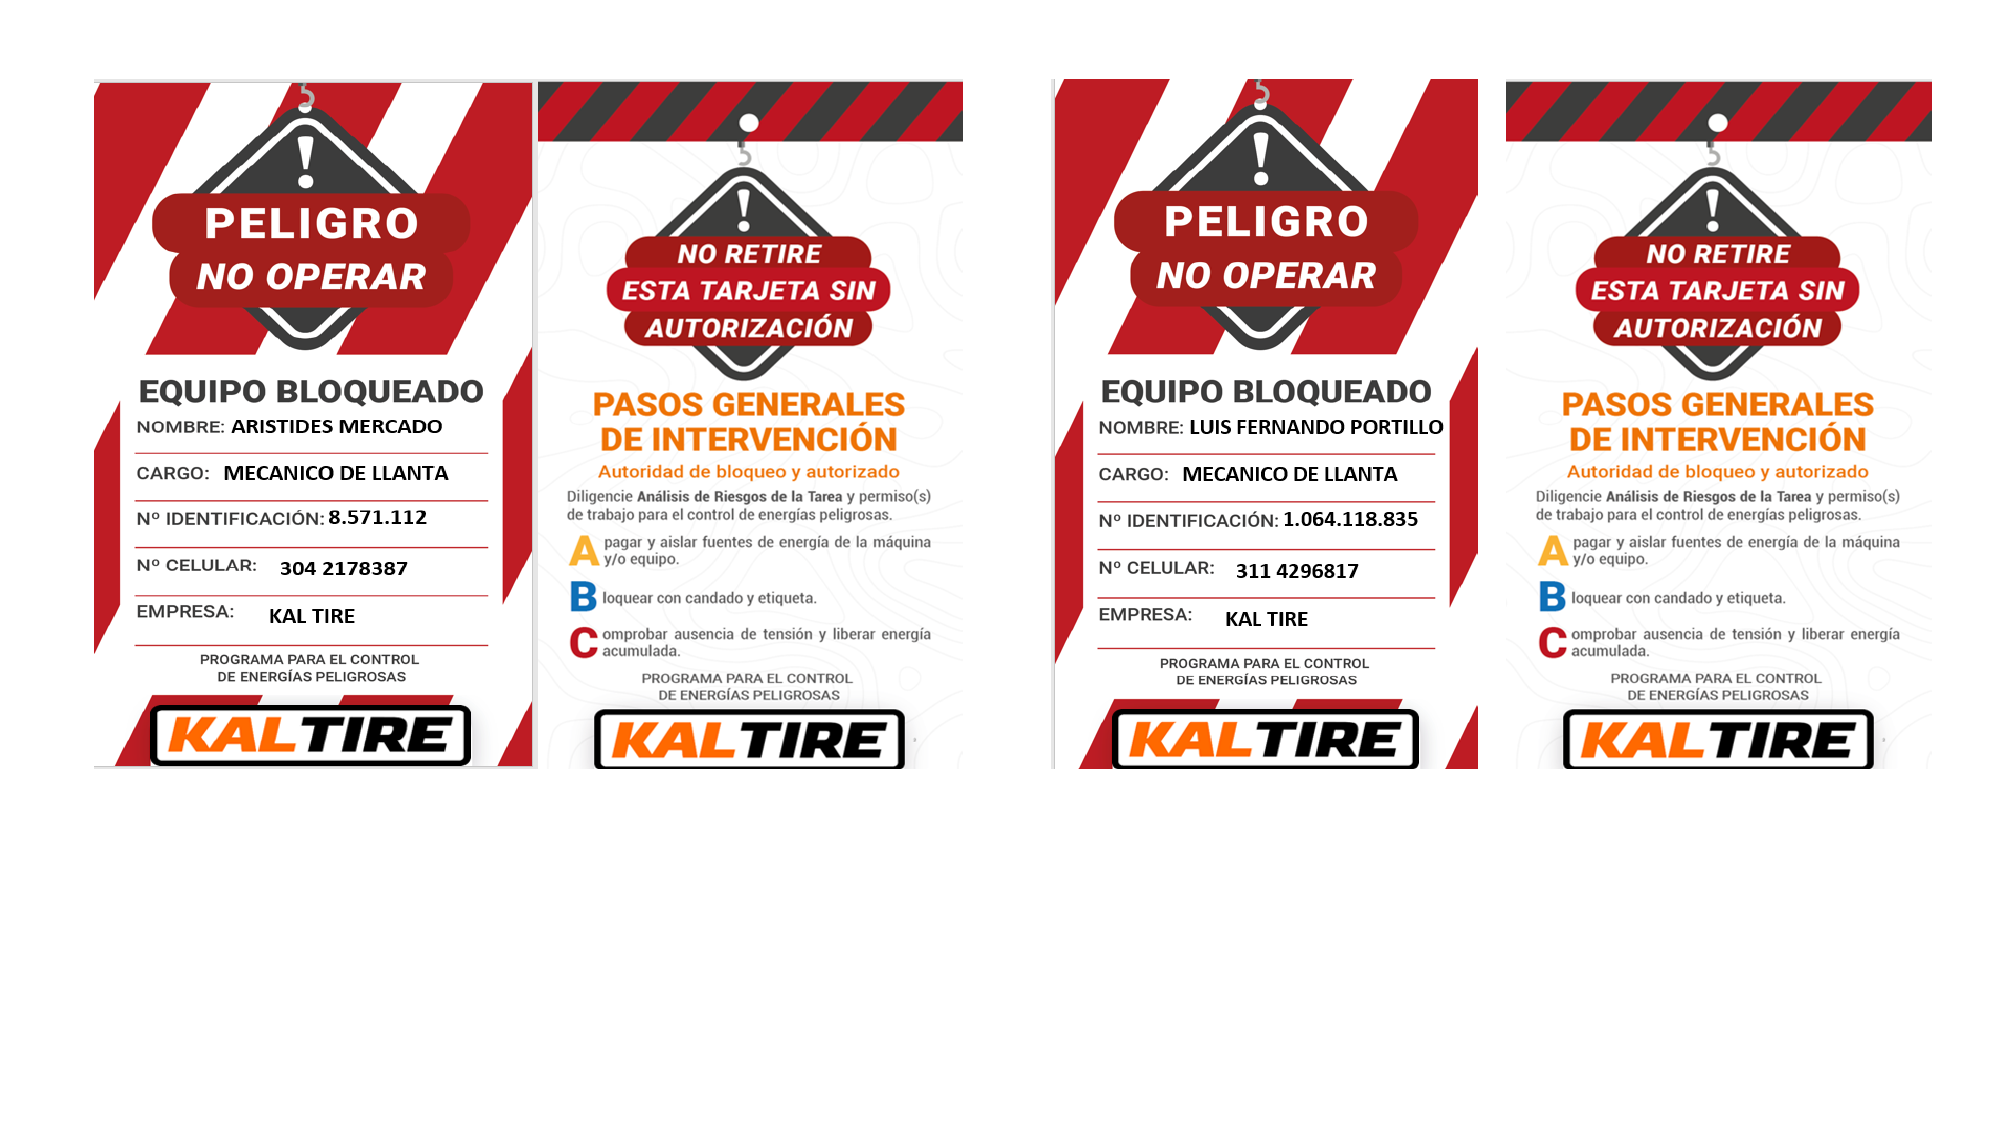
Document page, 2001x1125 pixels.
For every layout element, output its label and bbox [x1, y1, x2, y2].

picture [94, 79, 963, 769]
picture [1051, 79, 1478, 769]
picture [1506, 79, 1932, 769]
